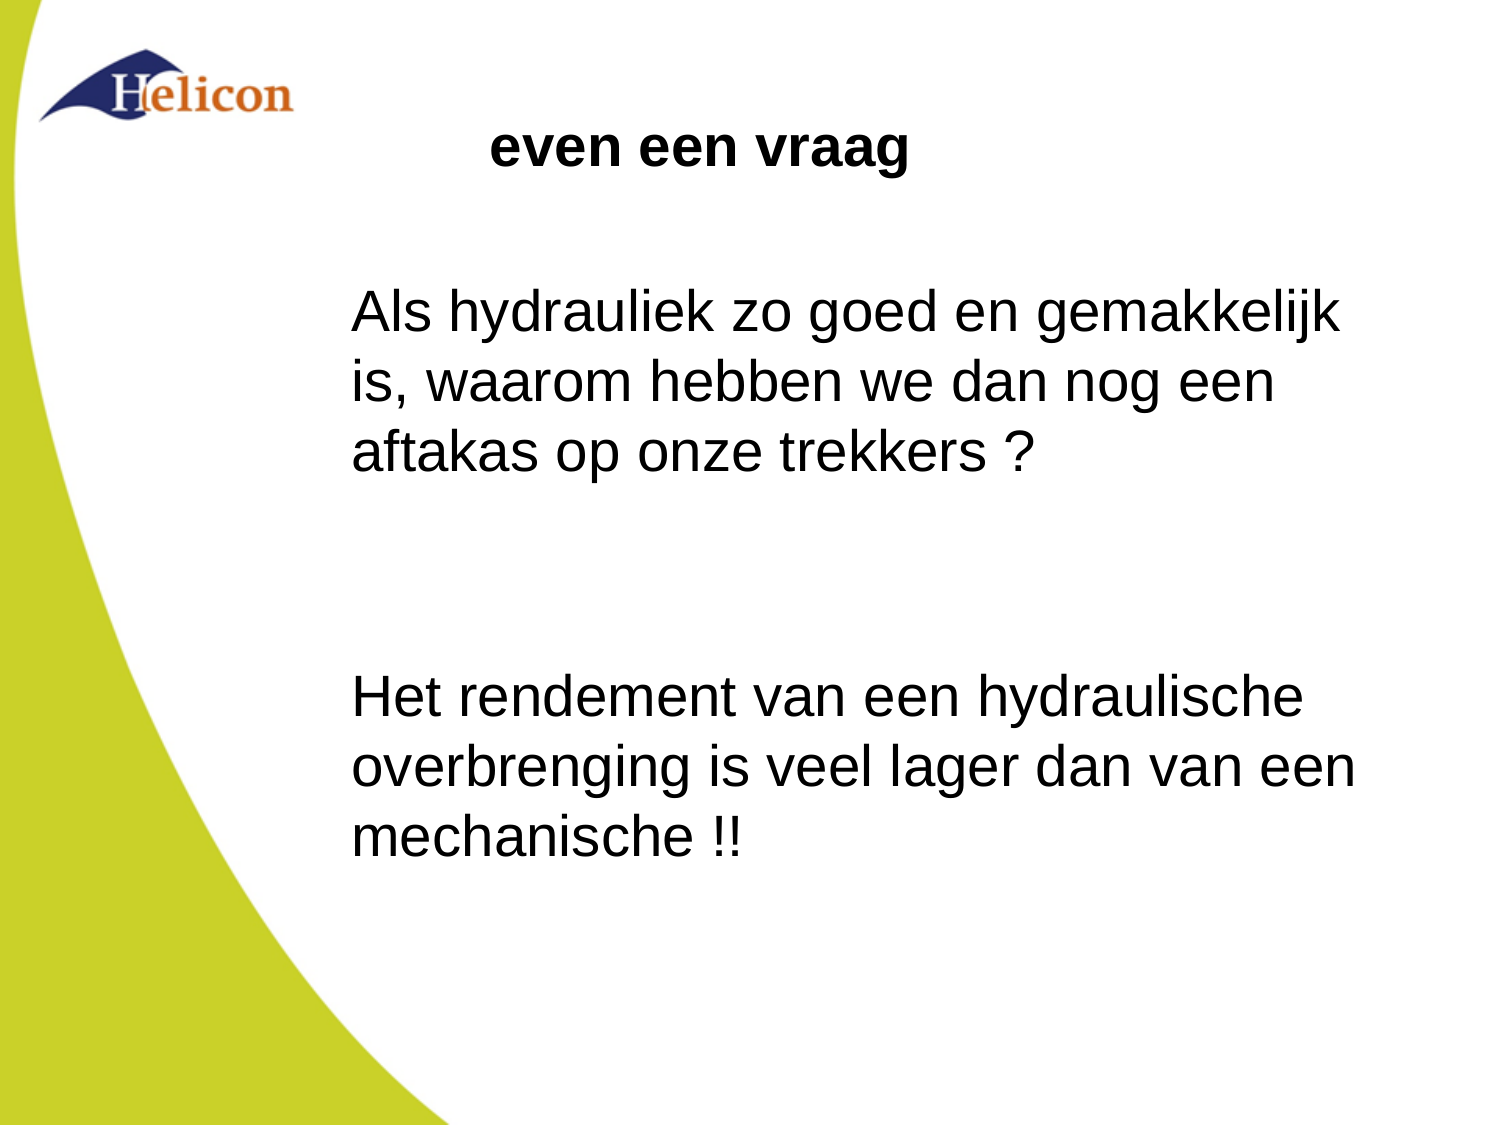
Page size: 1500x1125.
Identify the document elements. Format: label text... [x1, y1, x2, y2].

picture [0, 0, 1500, 1125]
list Als hydrauliek zo goed en gemakkelijk is, waarom hebben we dan nog een aftakas op onze trekkers ? Het rendement van een hydraulische overbrenging is veel lager dan van een mechanische !! [336, 196, 1425, 1005]
title even een vraag [324, 54, 1415, 161]
